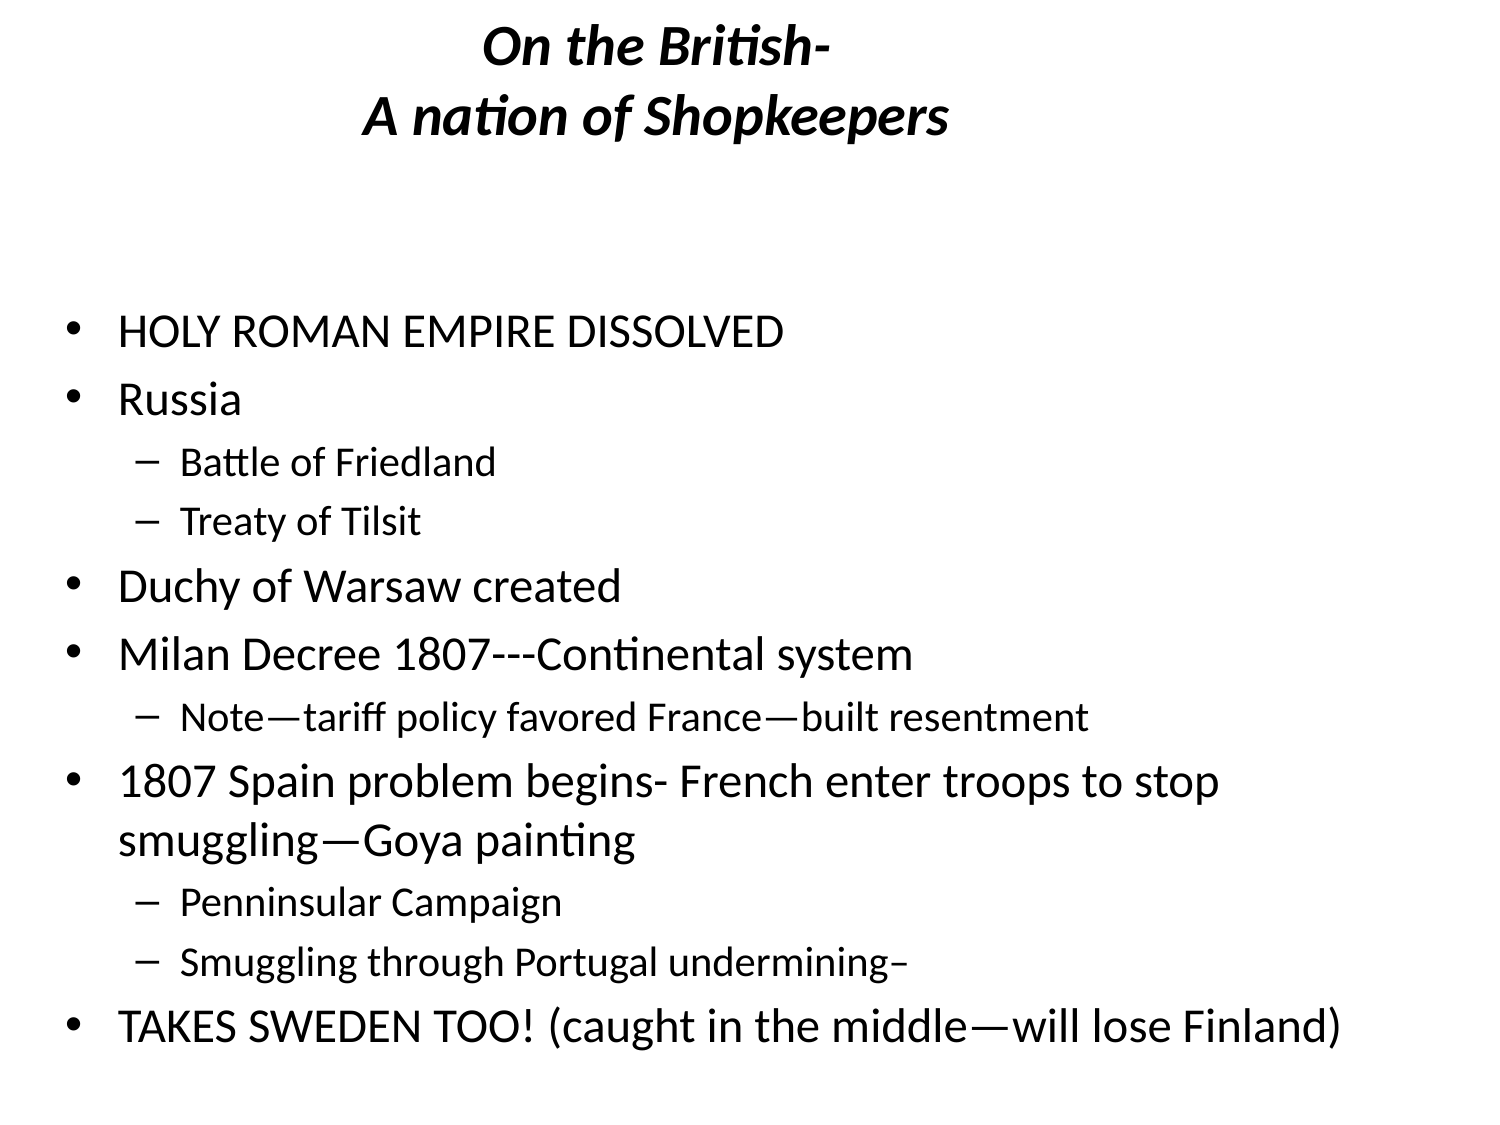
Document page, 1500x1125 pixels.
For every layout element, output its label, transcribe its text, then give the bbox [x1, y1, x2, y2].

text_box On the British- A nation of Shopkeepers [325, 0, 989, 155]
list HOLY ROMAN EMPIRE DISSOLVED Russia Battle of Friedland Treaty of Tilsit Duchy of Warsaw created Milan Decree 1807---Continental system Note—tariff policy favored France—built resentment 1807 Spain problem begins- French enter troops to stop smuggling—Goya painting Penninsular Campaign Smuggling through Portugal undermining– TAKES SWEDEN TOO! (caught in the middle—will lose Finland) [50, 155, 1438, 1125]
